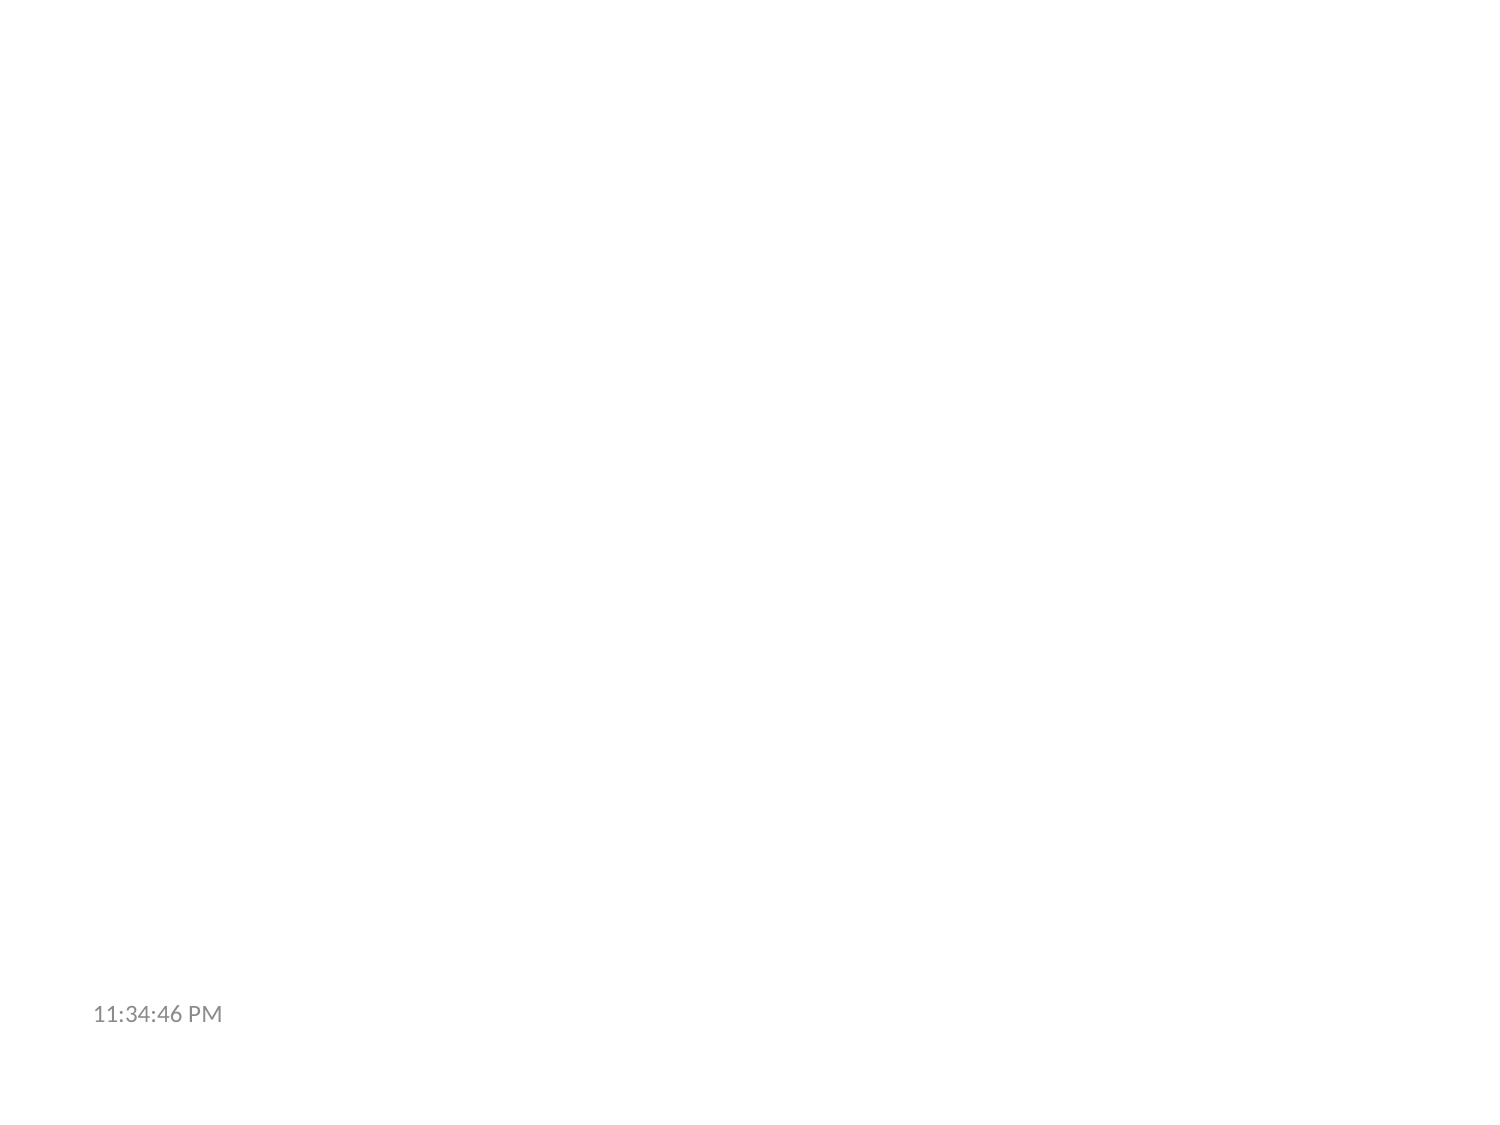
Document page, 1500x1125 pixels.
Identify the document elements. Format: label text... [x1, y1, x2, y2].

text_box 3:35:09 PM [77, 982, 428, 1043]
